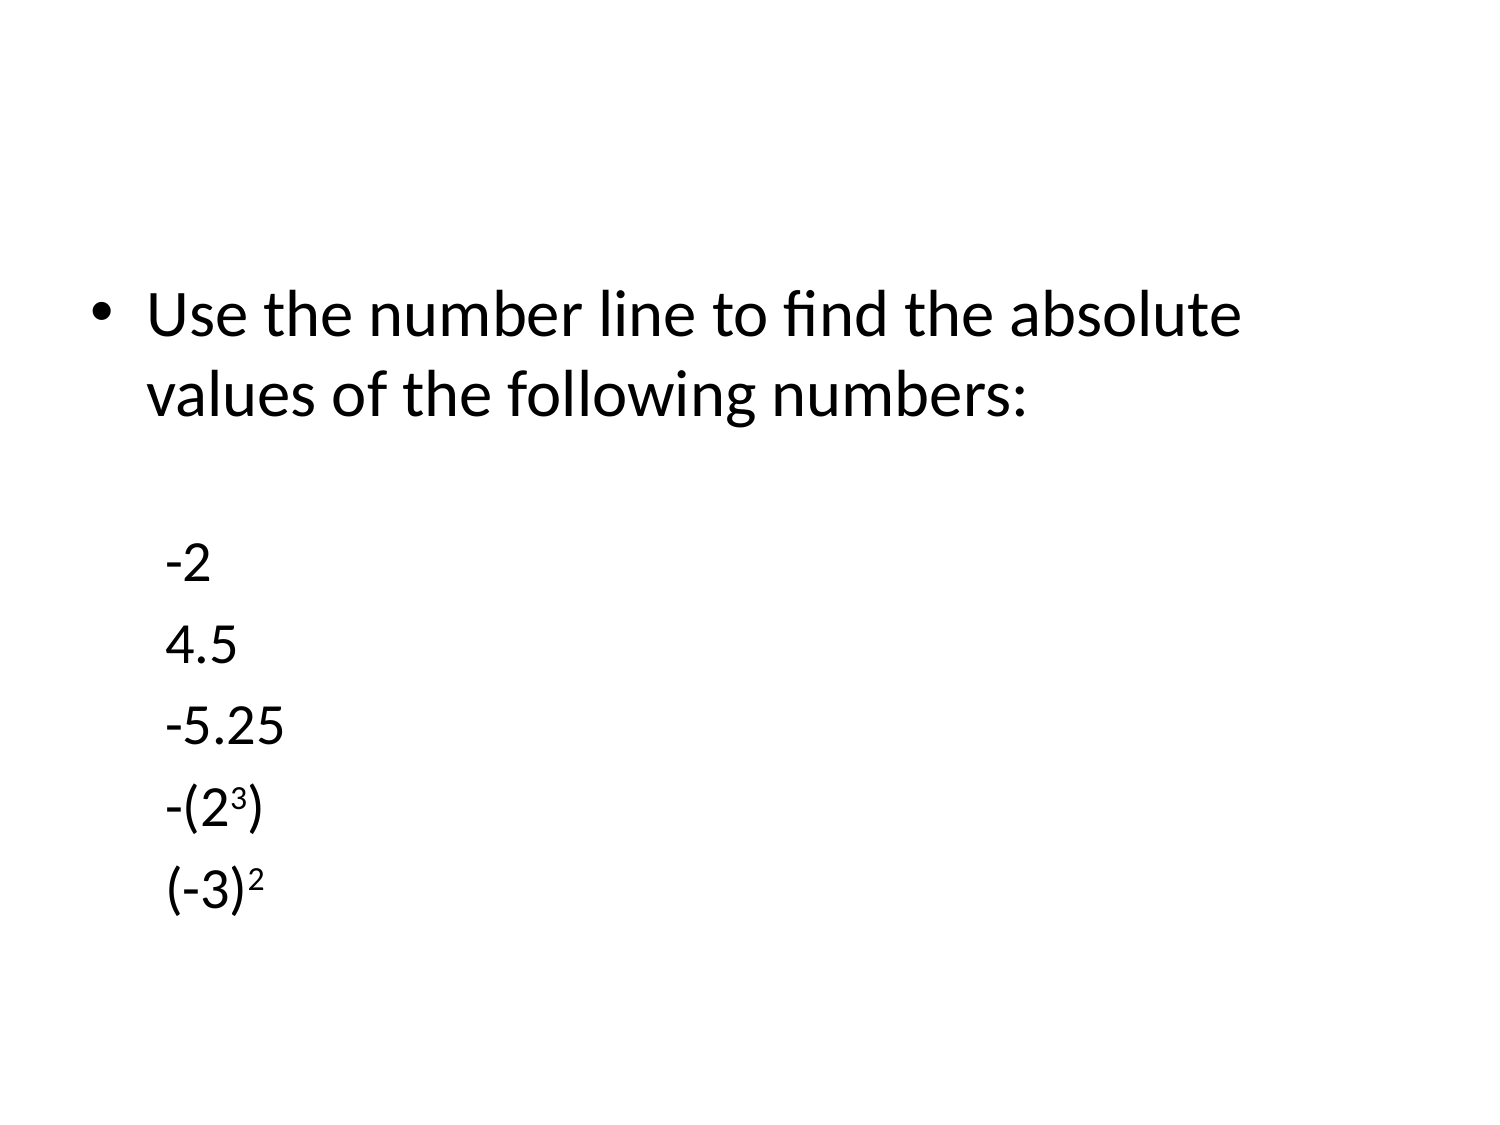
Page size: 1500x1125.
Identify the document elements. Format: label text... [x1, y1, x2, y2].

list Use the number line to find the absolute values of the following numbers: -2 4.5 -5.25 -(23) (-3)2 [75, 262, 1425, 1005]
